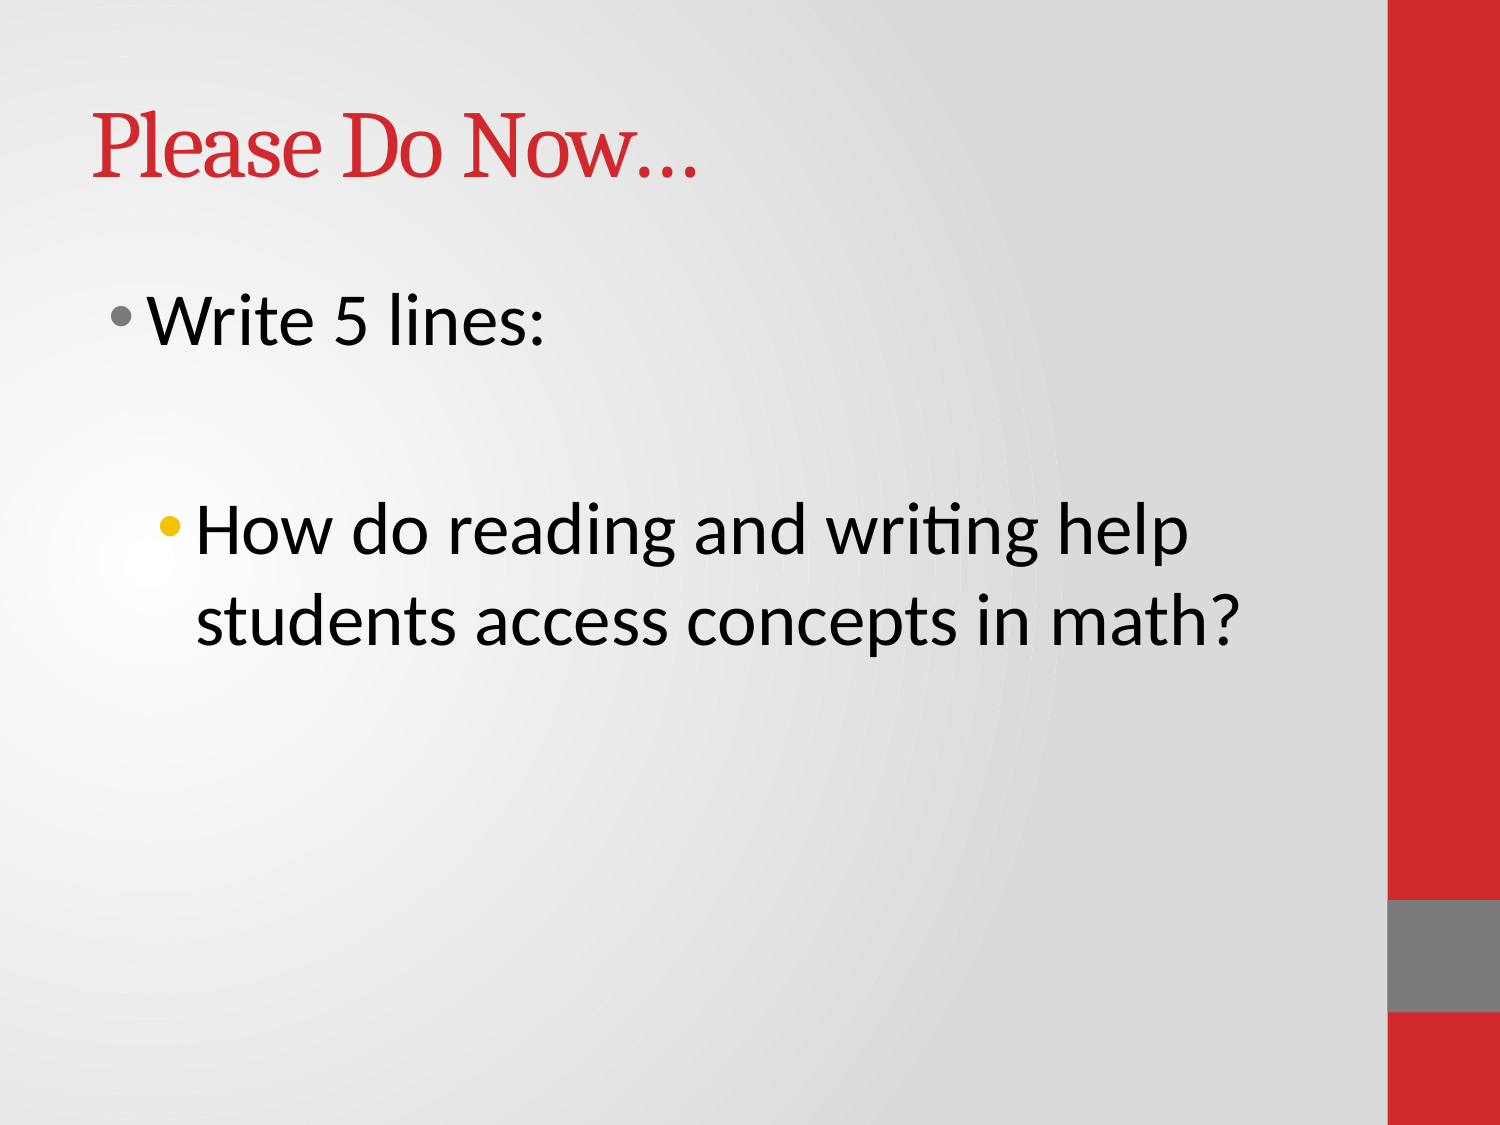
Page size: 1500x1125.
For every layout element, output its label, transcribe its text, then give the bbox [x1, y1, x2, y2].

title Please Do Now… [75, 45, 1325, 233]
list Write 5 lines: How do reading and writing help students access concepts in math? [75, 262, 1325, 1050]
